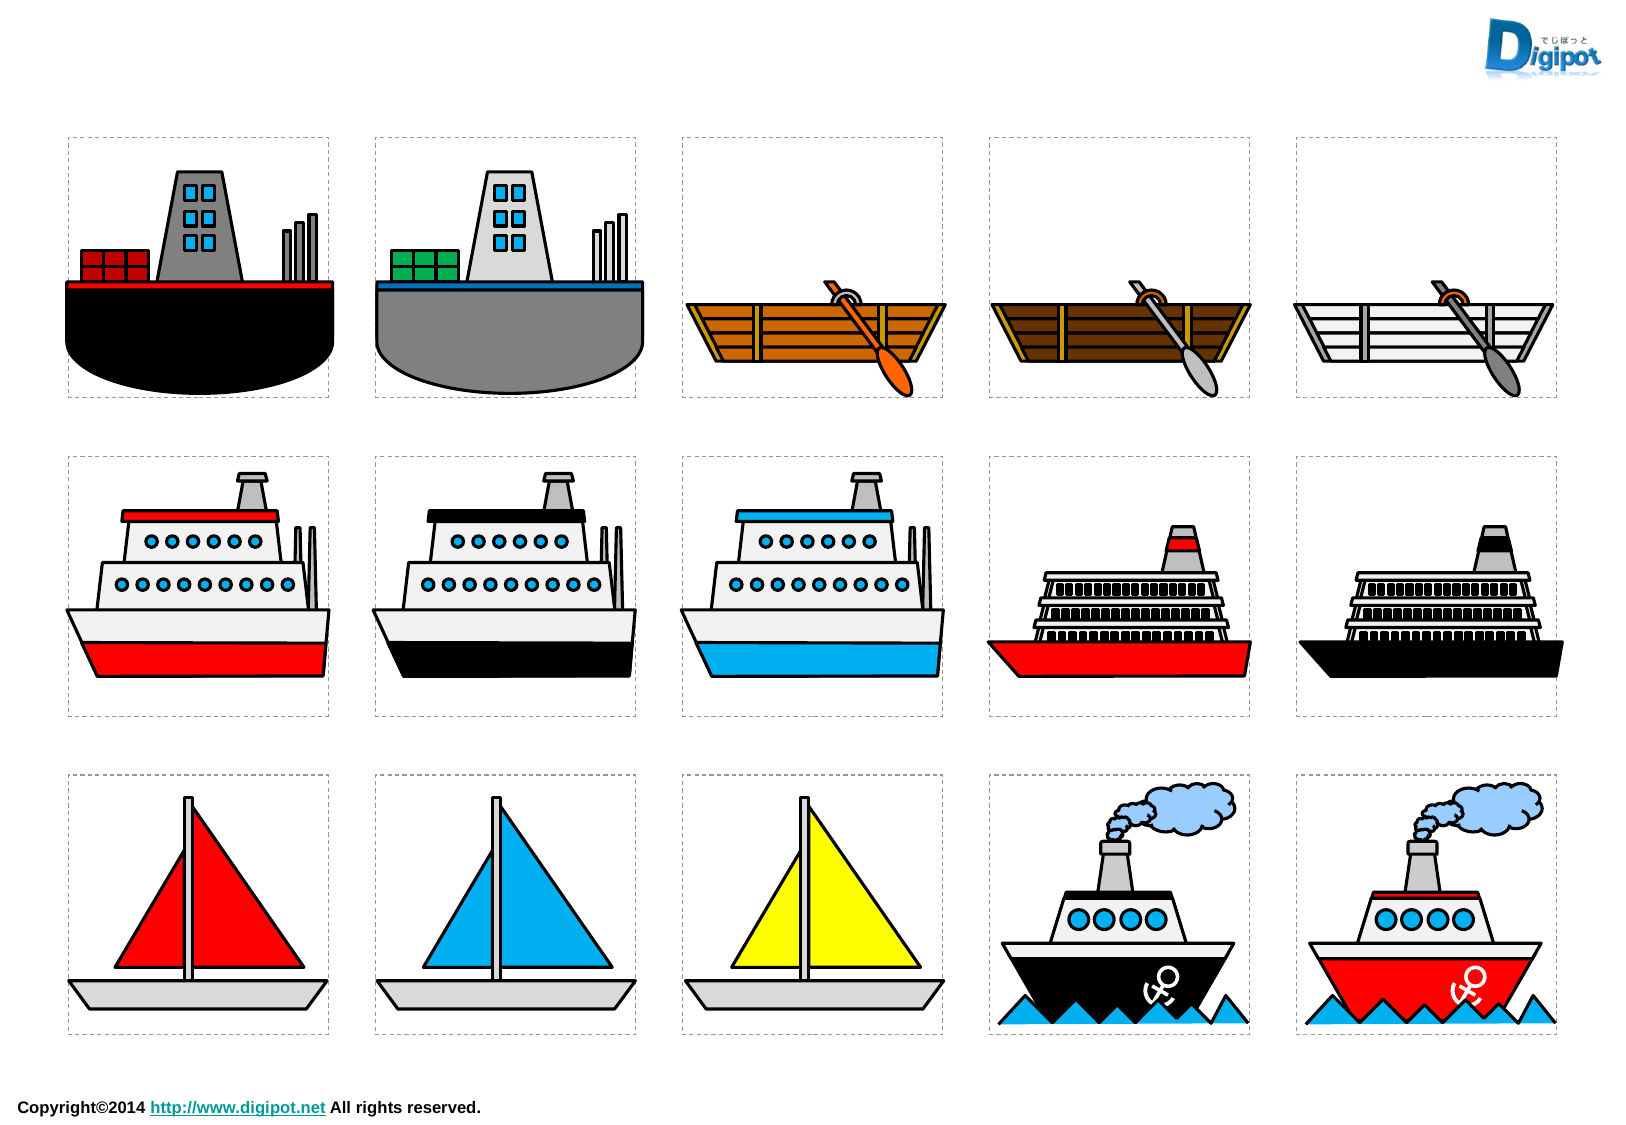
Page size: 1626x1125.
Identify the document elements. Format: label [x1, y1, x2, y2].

text_box [68, 797, 328, 1010]
text_box [66, 473, 330, 677]
text_box [66, 171, 333, 394]
text_box [372, 473, 636, 677]
text_box [987, 526, 1251, 677]
text_box [998, 783, 1249, 1025]
text_box [1299, 526, 1563, 677]
text_box [991, 281, 1251, 401]
text_box [680, 473, 944, 677]
picture [1485, 18, 1602, 82]
text_box [1305, 783, 1556, 1025]
text_box [376, 797, 636, 1010]
text_box [376, 171, 643, 394]
text_box [1294, 281, 1554, 401]
text_box [686, 281, 946, 401]
text_box [685, 797, 944, 1010]
